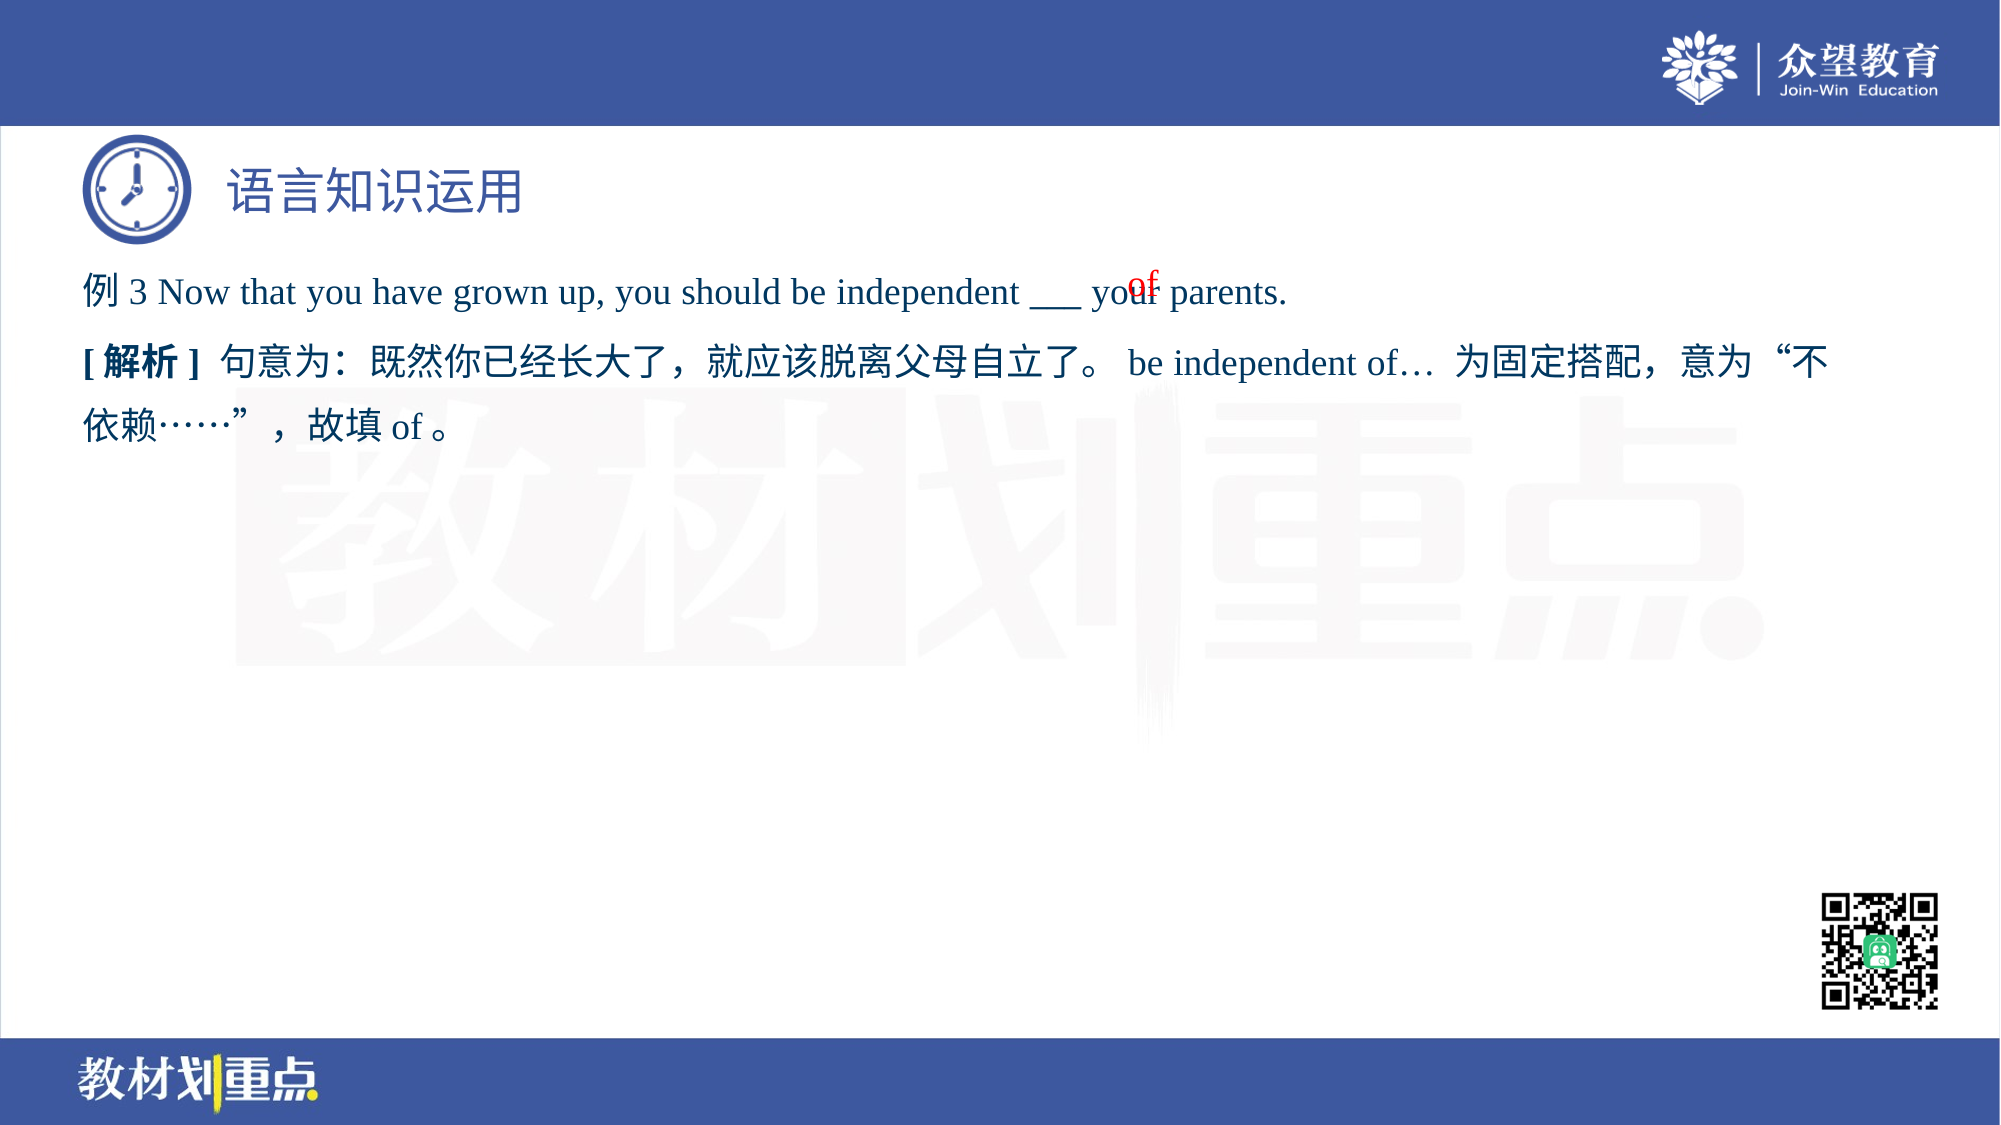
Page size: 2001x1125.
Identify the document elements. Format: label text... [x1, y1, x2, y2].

text_box of [1113, 238, 1173, 298]
text_box 例3 Now that you have grown up, you should be independent ___ your parents. [82, 247, 1817, 306]
text_box [解析] 句意为：既然你已经长大了，就应该脱离父母自立了。be independent of… 为固定搭配，意为“不 依赖……”，故填of。 [82, 313, 1817, 441]
picture [0, 0, 2000, 1125]
